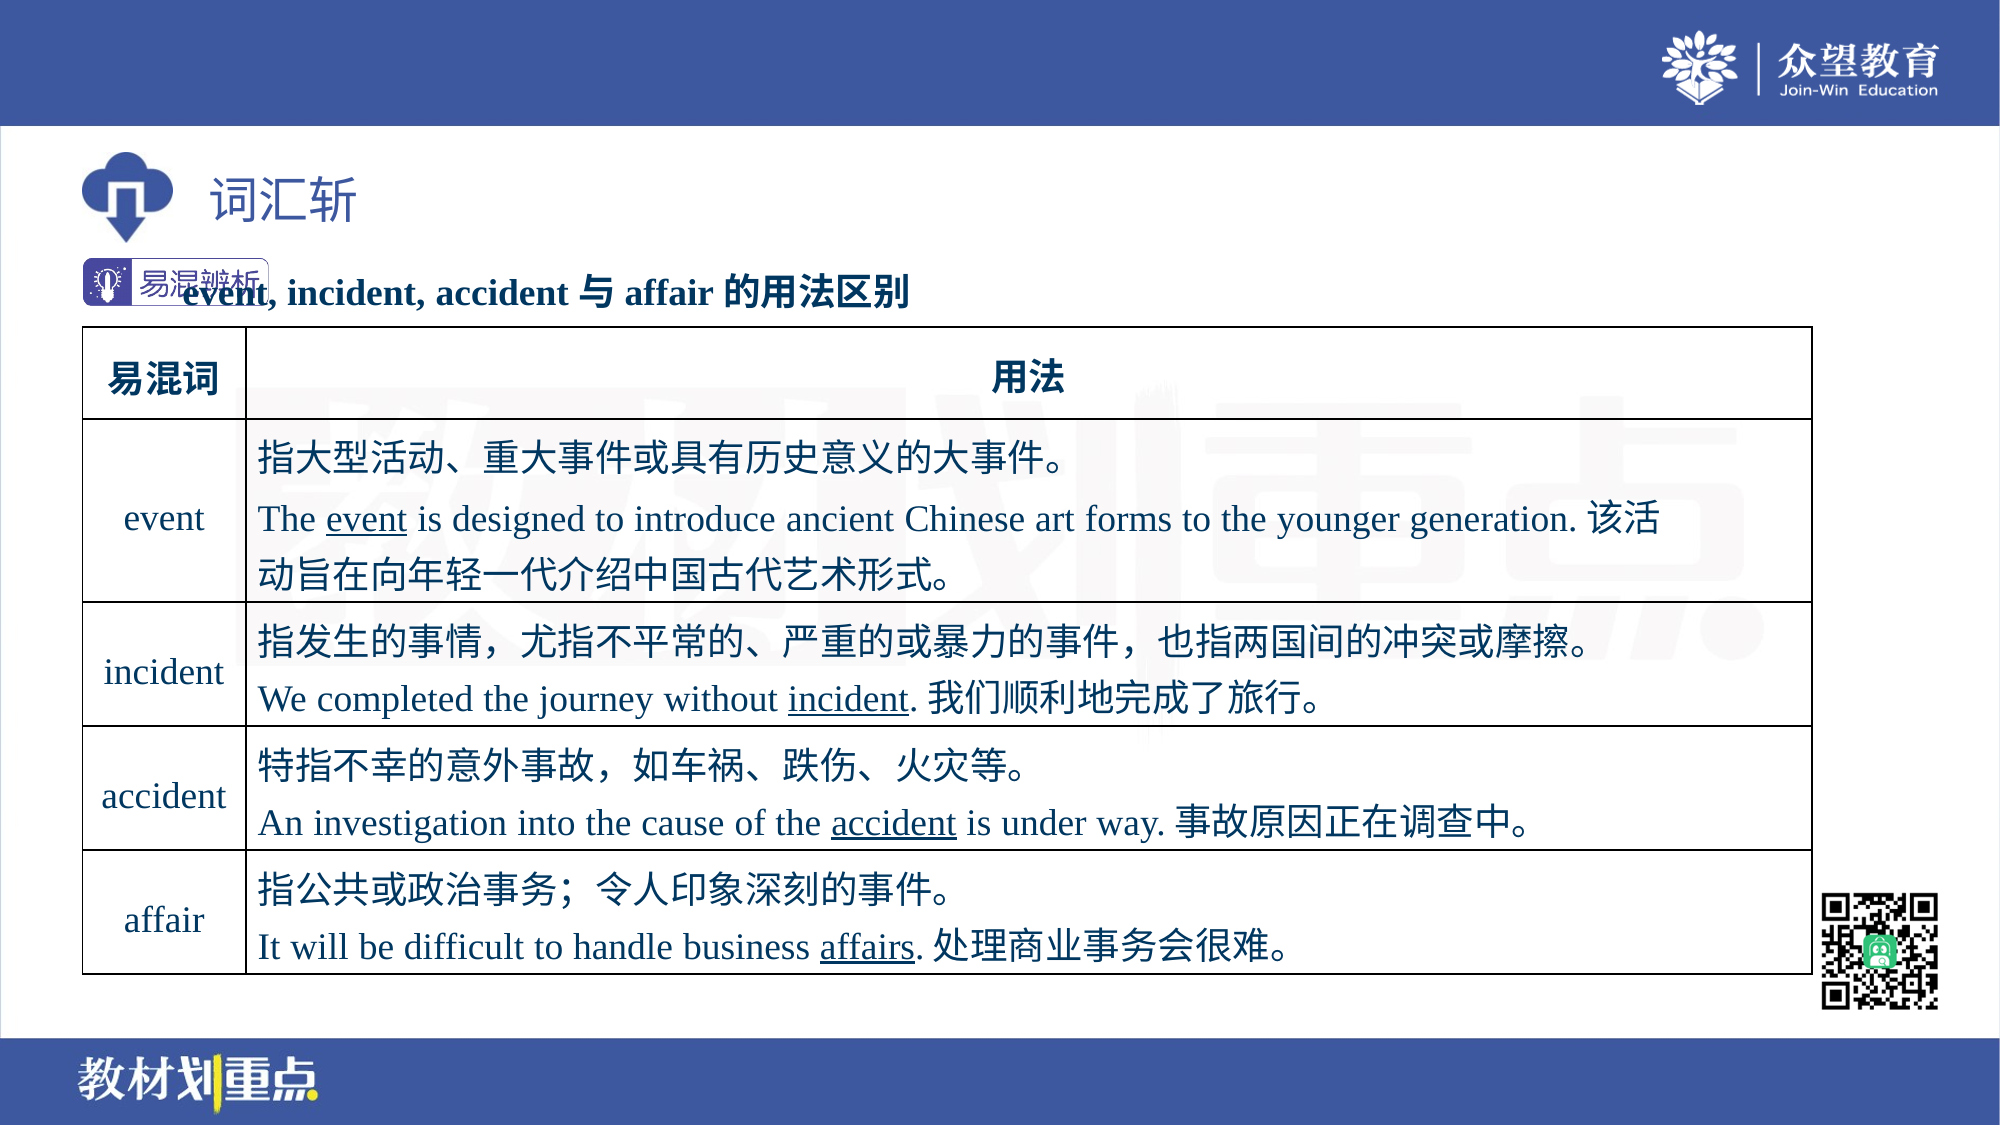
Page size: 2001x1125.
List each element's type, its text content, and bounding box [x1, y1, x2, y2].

picture [0, 0, 2000, 1125]
table_cell event [83, 420, 245, 601]
table_header 易混词 [83, 328, 245, 418]
text_box event, incident, accident与affair的用法区别 [82, 248, 1817, 306]
table_cell incident [83, 603, 245, 725]
table_cell 特指不幸的意外事故，如车祸、跌伤、火灾等。 An investigation into the cause of the accident is under way.事故原因正在调查中。 [247, 727, 1811, 849]
table_cell 指大型活动、重大事件或具有历史意义的大事件。 The event is designed to introduce ancient Chinese art forms to the younger generation.该活 动旨在向年轻一代介绍中国古代艺术形式。 [247, 420, 1811, 601]
table_cell 指发生的事情，尤指不平常的、严重的或暴力的事件，也指两国间的冲突或摩擦。 We completed the journey without incident.我们顺利地完成了旅行。 [247, 603, 1811, 725]
table_cell accident [83, 727, 245, 849]
table_header 用法 [247, 328, 1811, 418]
table_cell affair [83, 851, 245, 973]
table_cell 指公共或政治事务；令人印象深刻的事件。 It will be difficult to handle business affairs.处理商业事务会很难。 [247, 851, 1811, 973]
